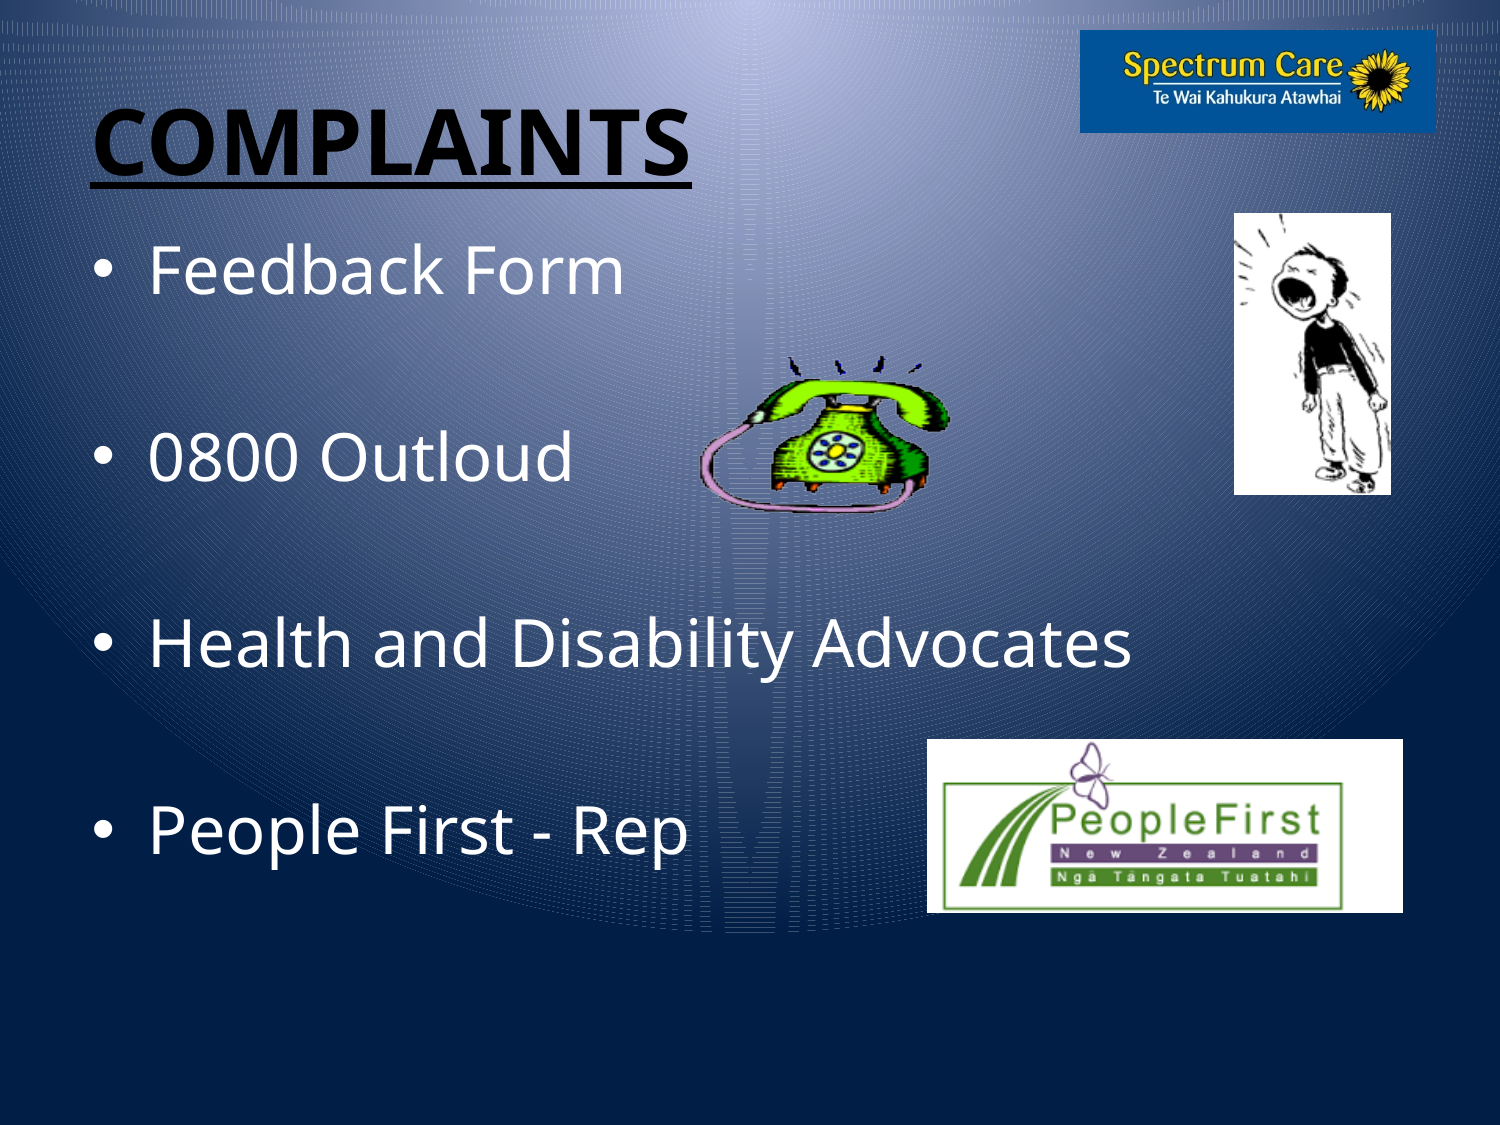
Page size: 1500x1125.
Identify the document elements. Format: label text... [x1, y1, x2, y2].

picture [927, 739, 1403, 914]
picture [1233, 213, 1391, 496]
picture [678, 354, 975, 542]
picture [1080, 30, 1436, 133]
list Feedback Form 0800 Outloud Health and Disability Advocates People First - Rep [76, 219, 1427, 1024]
title COMPLAINTS [75, 45, 798, 233]
